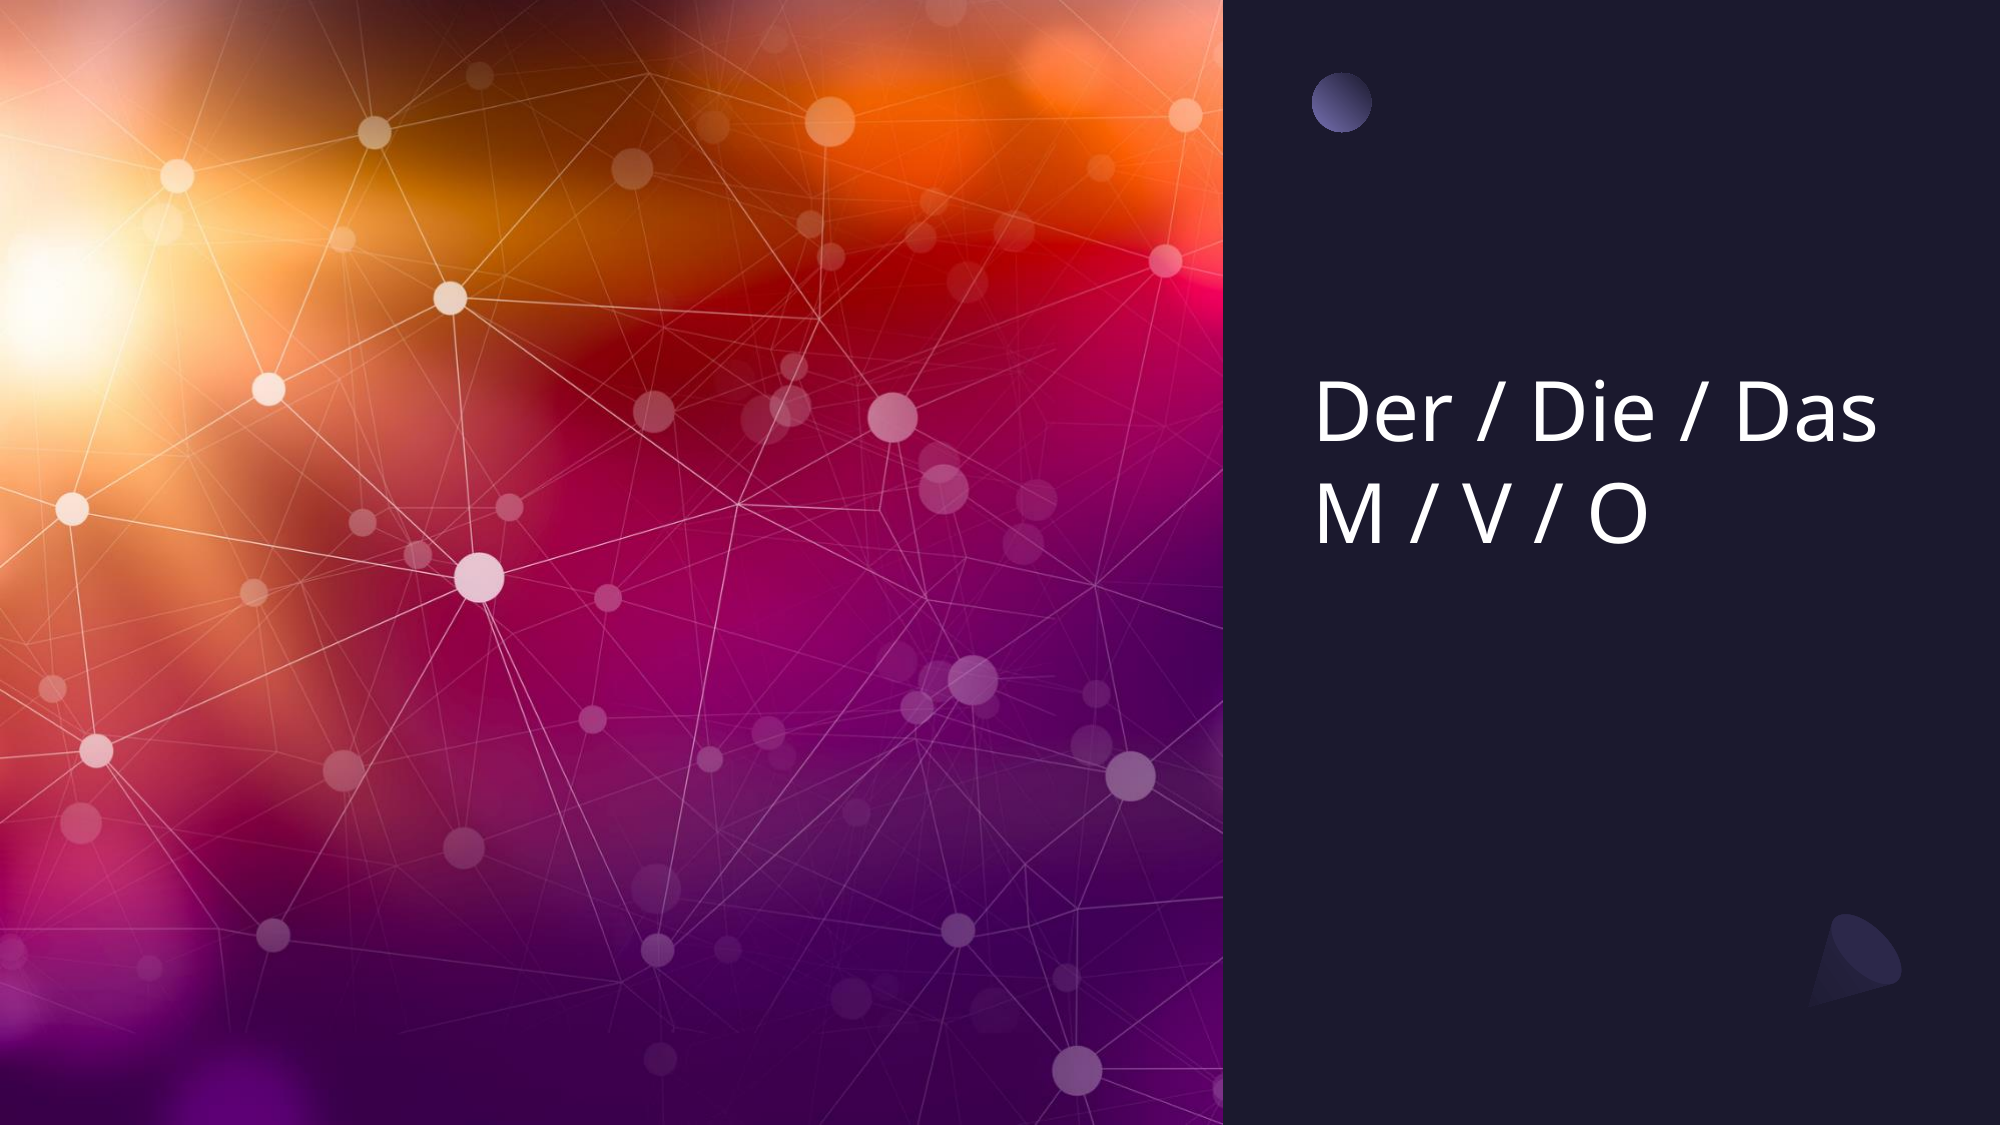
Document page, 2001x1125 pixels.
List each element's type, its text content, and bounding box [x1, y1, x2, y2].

title Der / Die / Das M / V / O [1312, 172, 1898, 564]
picture [0, 0, 1223, 1125]
